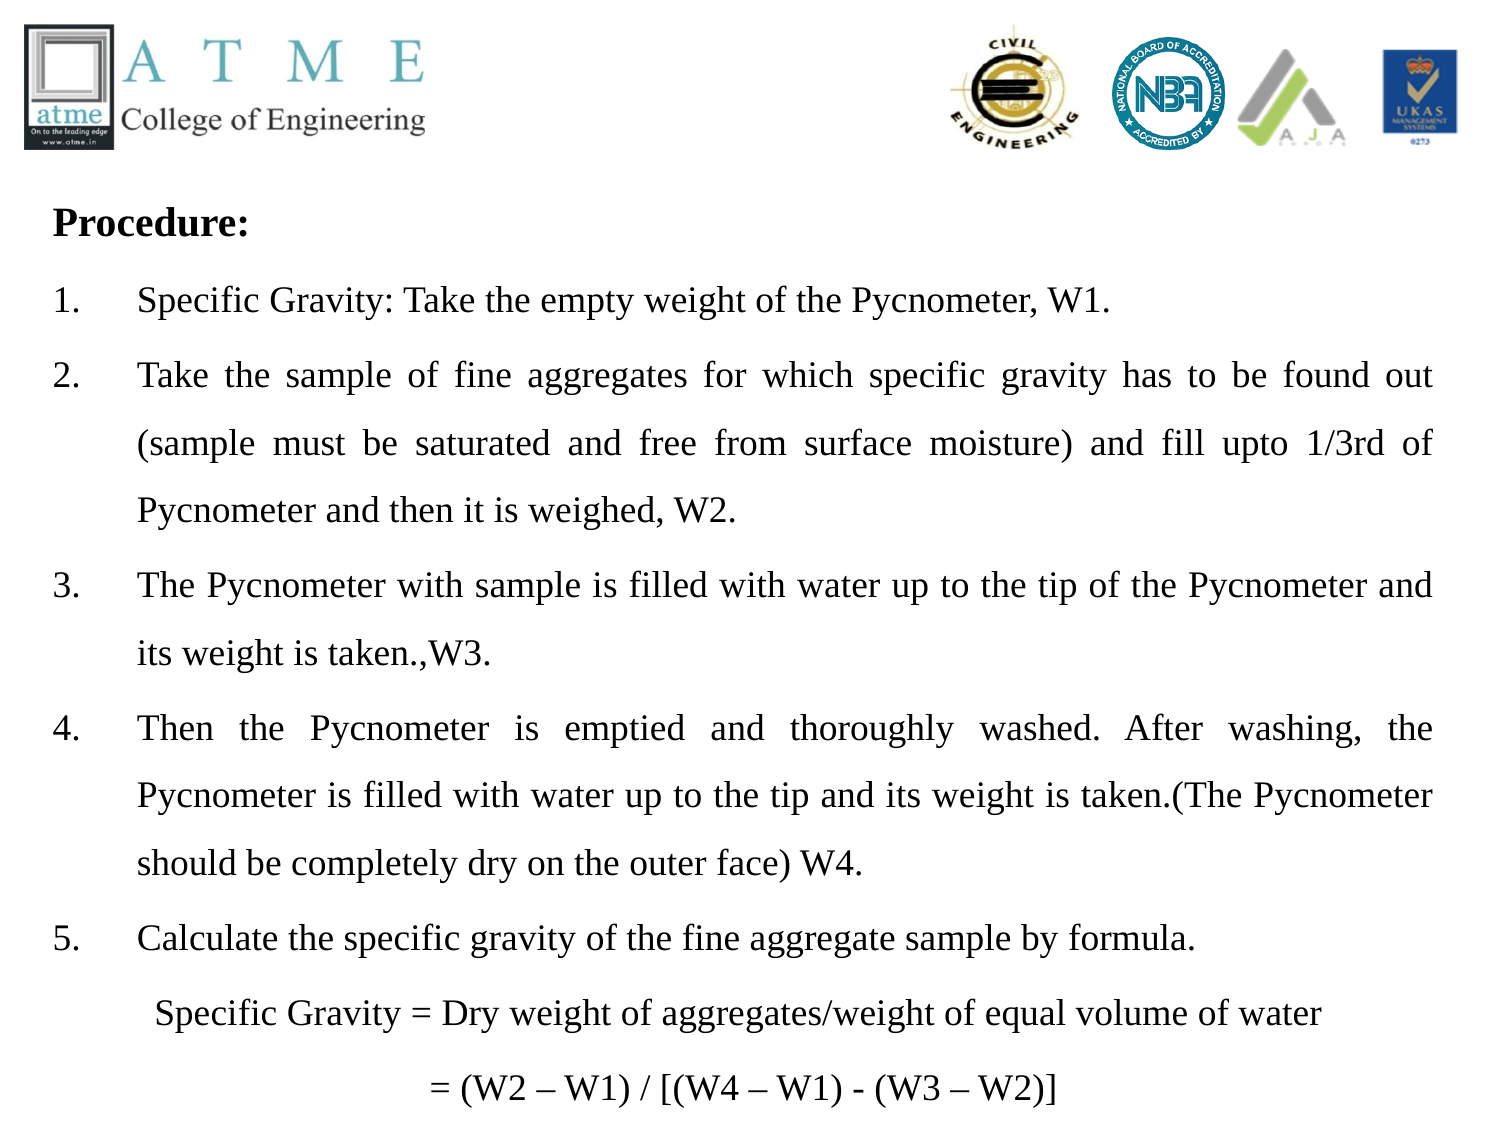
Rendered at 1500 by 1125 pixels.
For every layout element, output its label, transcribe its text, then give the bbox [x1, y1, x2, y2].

picture [24, 24, 425, 150]
list Procedure: Specific Gravity: Take the empty weight of the Pycnometer, W1. Take the sample of fine aggregates for which specific gravity has to be found out (sample must be saturated and free from surface moisture) and fill upto 1/3rd of Pycnometer and then it is weighed, W2. The Pycnometer with sample is filled with water up to the tip of the Pycnometer and its weight is taken.,W3. Then the Pycnometer is emptied and thoroughly washed. After washing, the Pycnometer is filled with water up to the tip and its weight is taken.(The Pycnometer should be completely dry on the outer face) W4. Calculate the specific gravity of the fine aggregate sample by formula. Specific Gravity = Dry weight of aggregates/weight of equal volume of water = (W2 – W1) / [(W4 – W1) - (W3 – W2)] [37, 162, 1450, 1075]
picture [950, 24, 1080, 150]
picture [1237, 49, 1458, 146]
picture [1209, 103, 1218, 120]
picture [1112, 37, 1213, 150]
picture [1179, 37, 1225, 79]
picture [1184, 109, 1225, 150]
